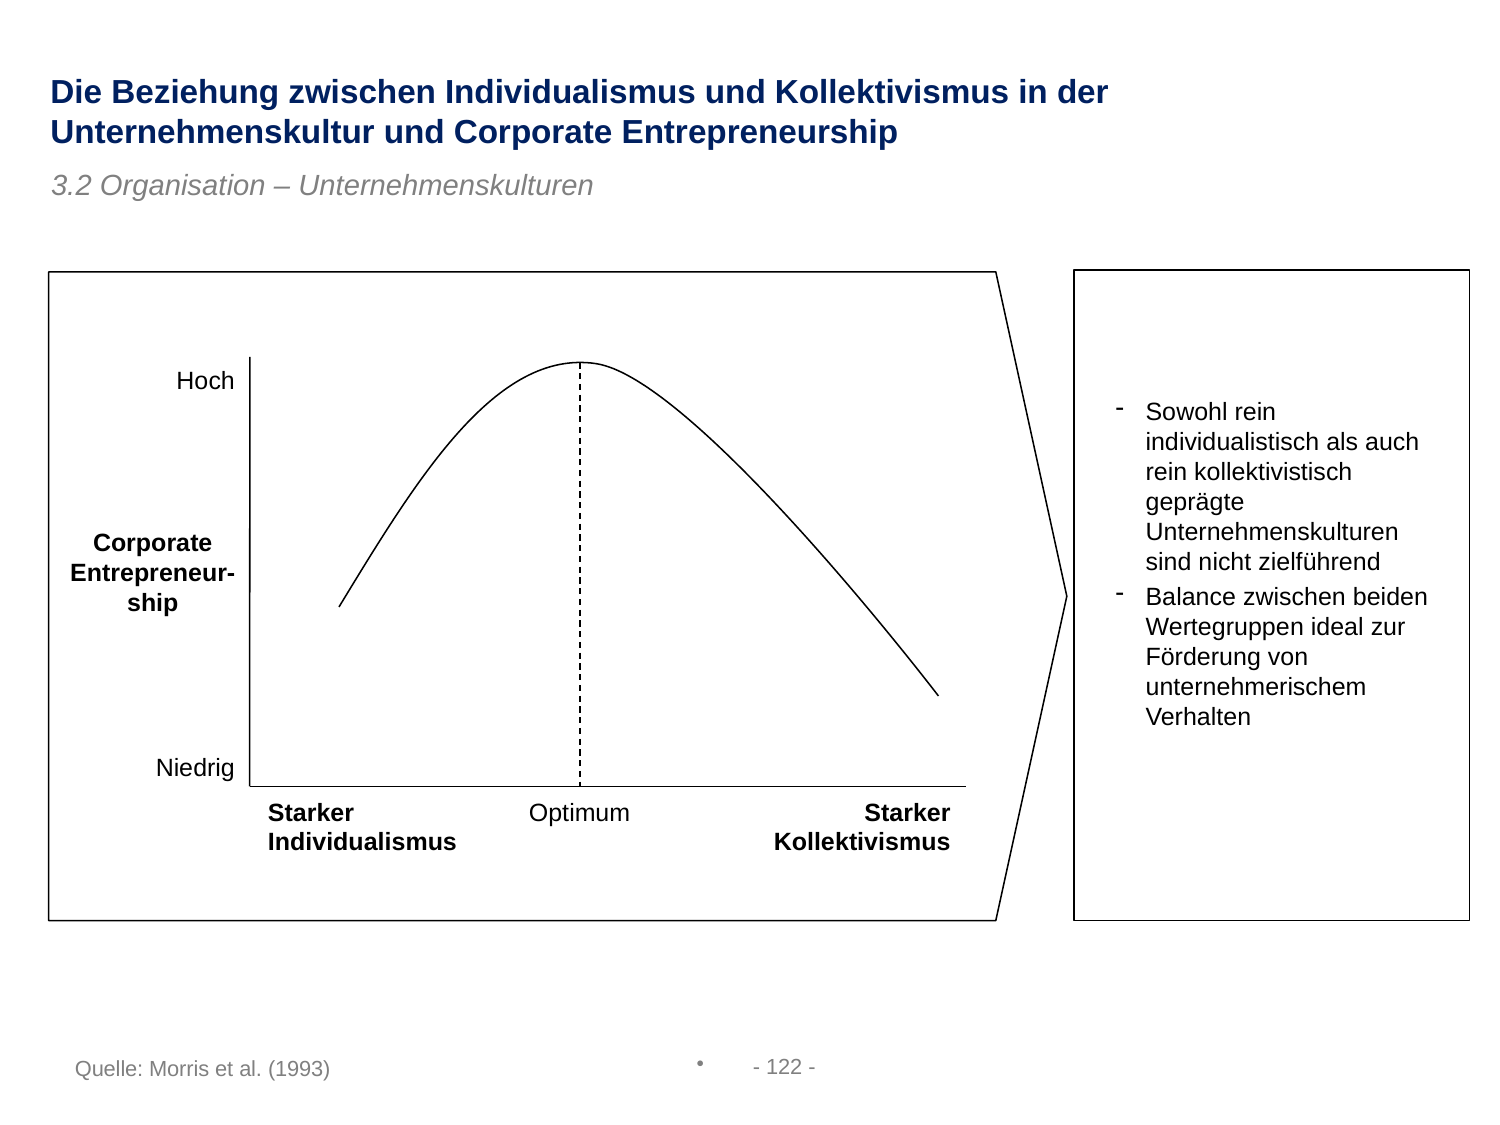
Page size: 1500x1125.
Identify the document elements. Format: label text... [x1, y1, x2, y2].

slide_number - 122 - [599, 1045, 913, 1093]
text_box [48, 271, 1067, 921]
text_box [33, 348, 966, 865]
text_box Sowohl rein individualistisch als auch rein kollektivistisch geprägte Unternehmenskulturen sind nicht zielführend Balance zwischen beiden Wertegruppen ideal zur Förderung von unternehmerischem Verhalten [1100, 388, 1459, 738]
text_box Quelle: Morris et al. (1993) [60, 1046, 346, 1088]
text_box [1074, 270, 1470, 921]
text_box Die Beziehung zwischen Individualismus und Kollektivismus in der Unternehmenskultur und Corporate Entrepreneurship [35, 63, 1433, 158]
text_box 3.2 Organisation – Unternehmenskulturen [36, 159, 610, 209]
